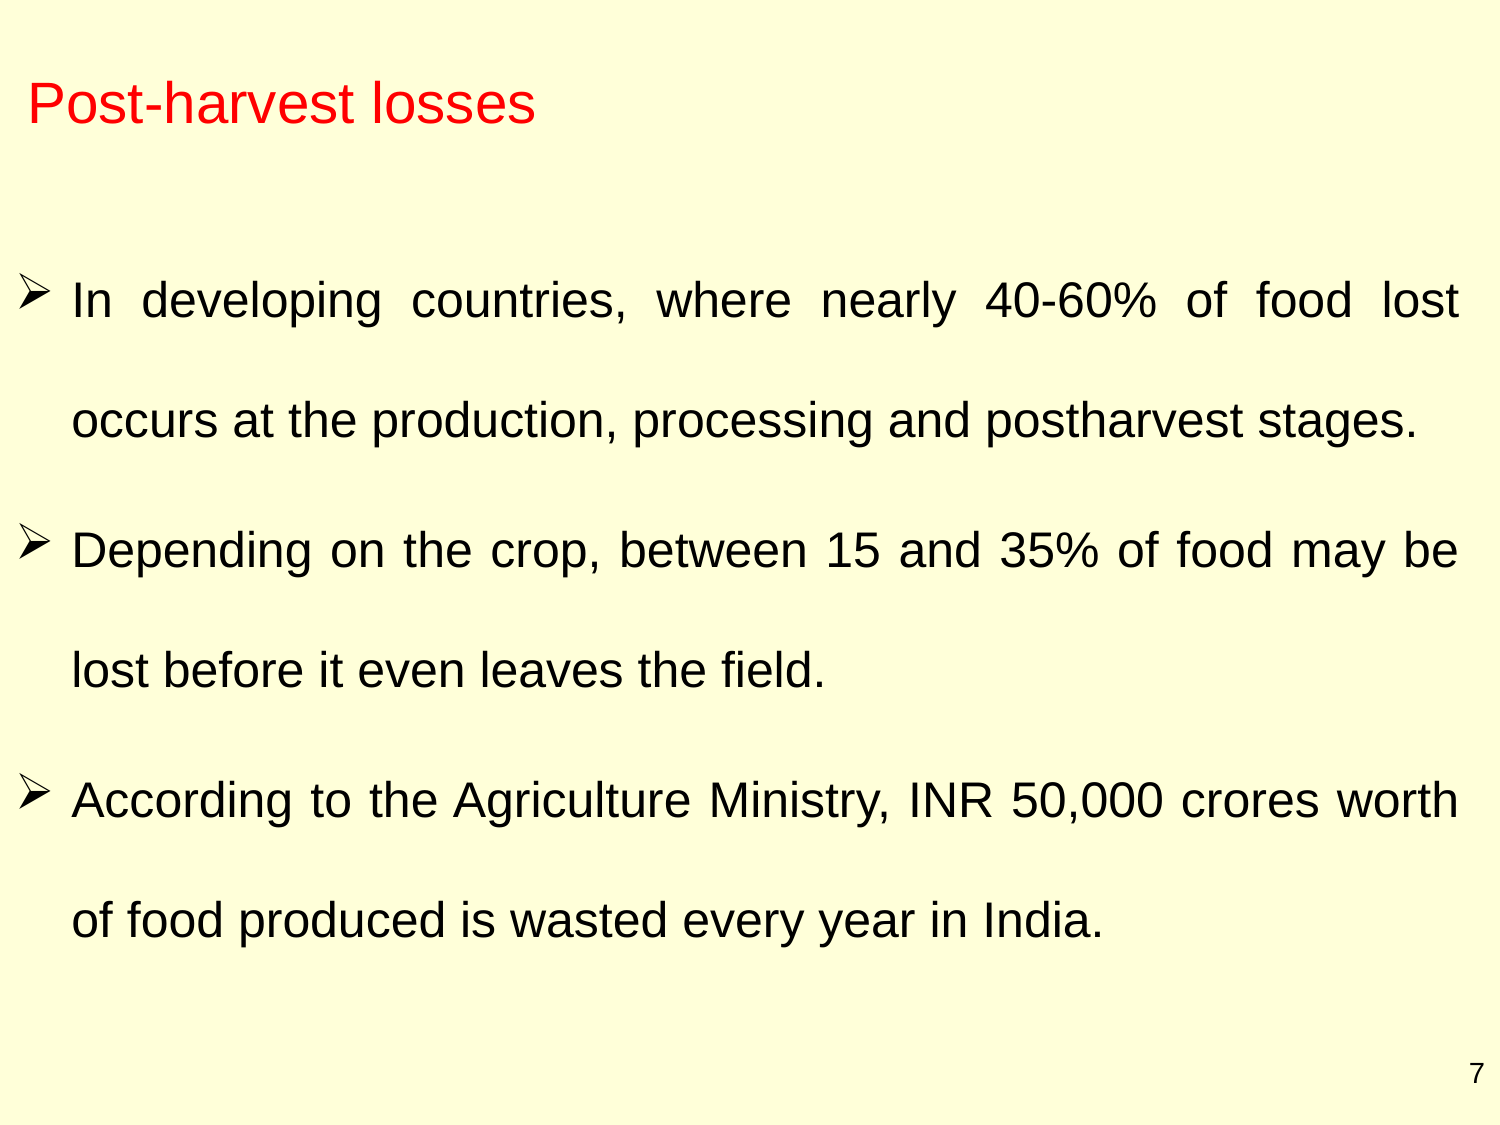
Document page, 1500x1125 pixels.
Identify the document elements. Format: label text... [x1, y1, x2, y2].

slide_number 7 [1149, 1046, 1500, 1125]
list In developing countries, where nearly 40-60% of food lost occurs at the production, processing and postharvest stages. Depending on the crop, between 15 and 35% of food may be lost before it even leaves the field. According to the Agriculture Ministry, INR 50,000 crores worth of food produced is wasted every year in India. [0, 200, 1475, 1013]
title Post-harvest losses [12, 50, 1363, 150]
